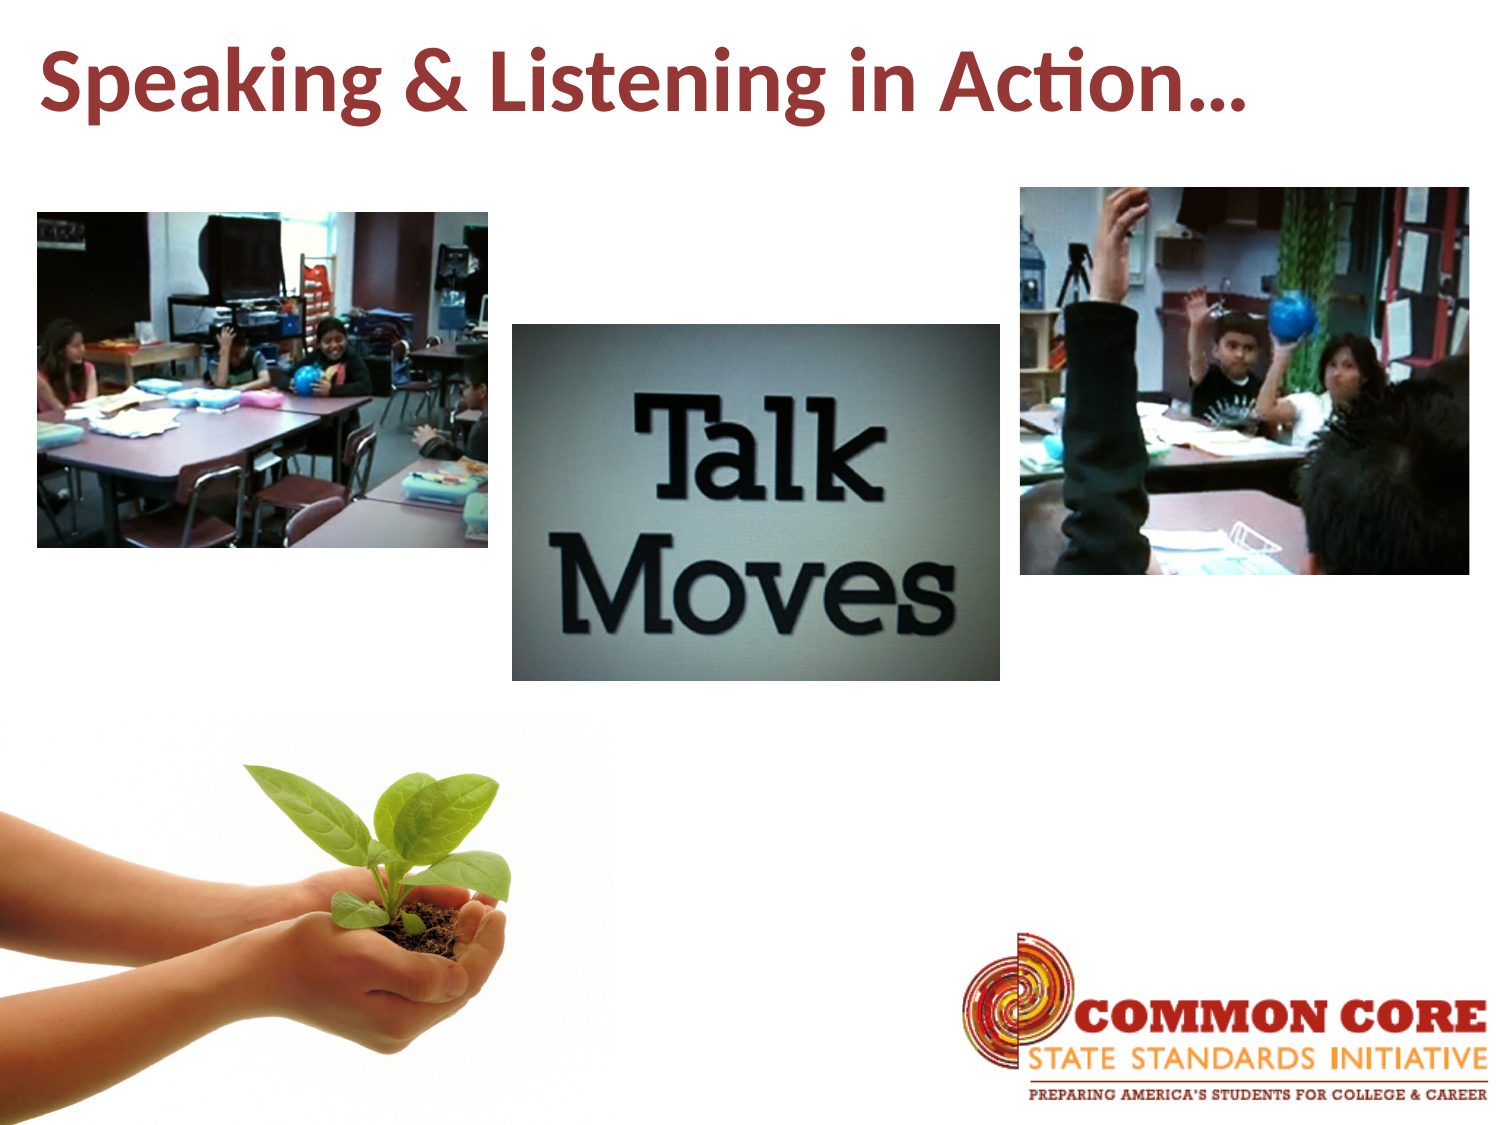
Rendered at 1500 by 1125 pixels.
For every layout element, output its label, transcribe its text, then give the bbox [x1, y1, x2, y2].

picture [1019, 187, 1470, 576]
list Speaking & Listening in Action… [24, 12, 1425, 175]
picture [512, 324, 1001, 681]
picture [962, 920, 1500, 1125]
picture [37, 212, 488, 548]
picture [0, 718, 613, 1125]
